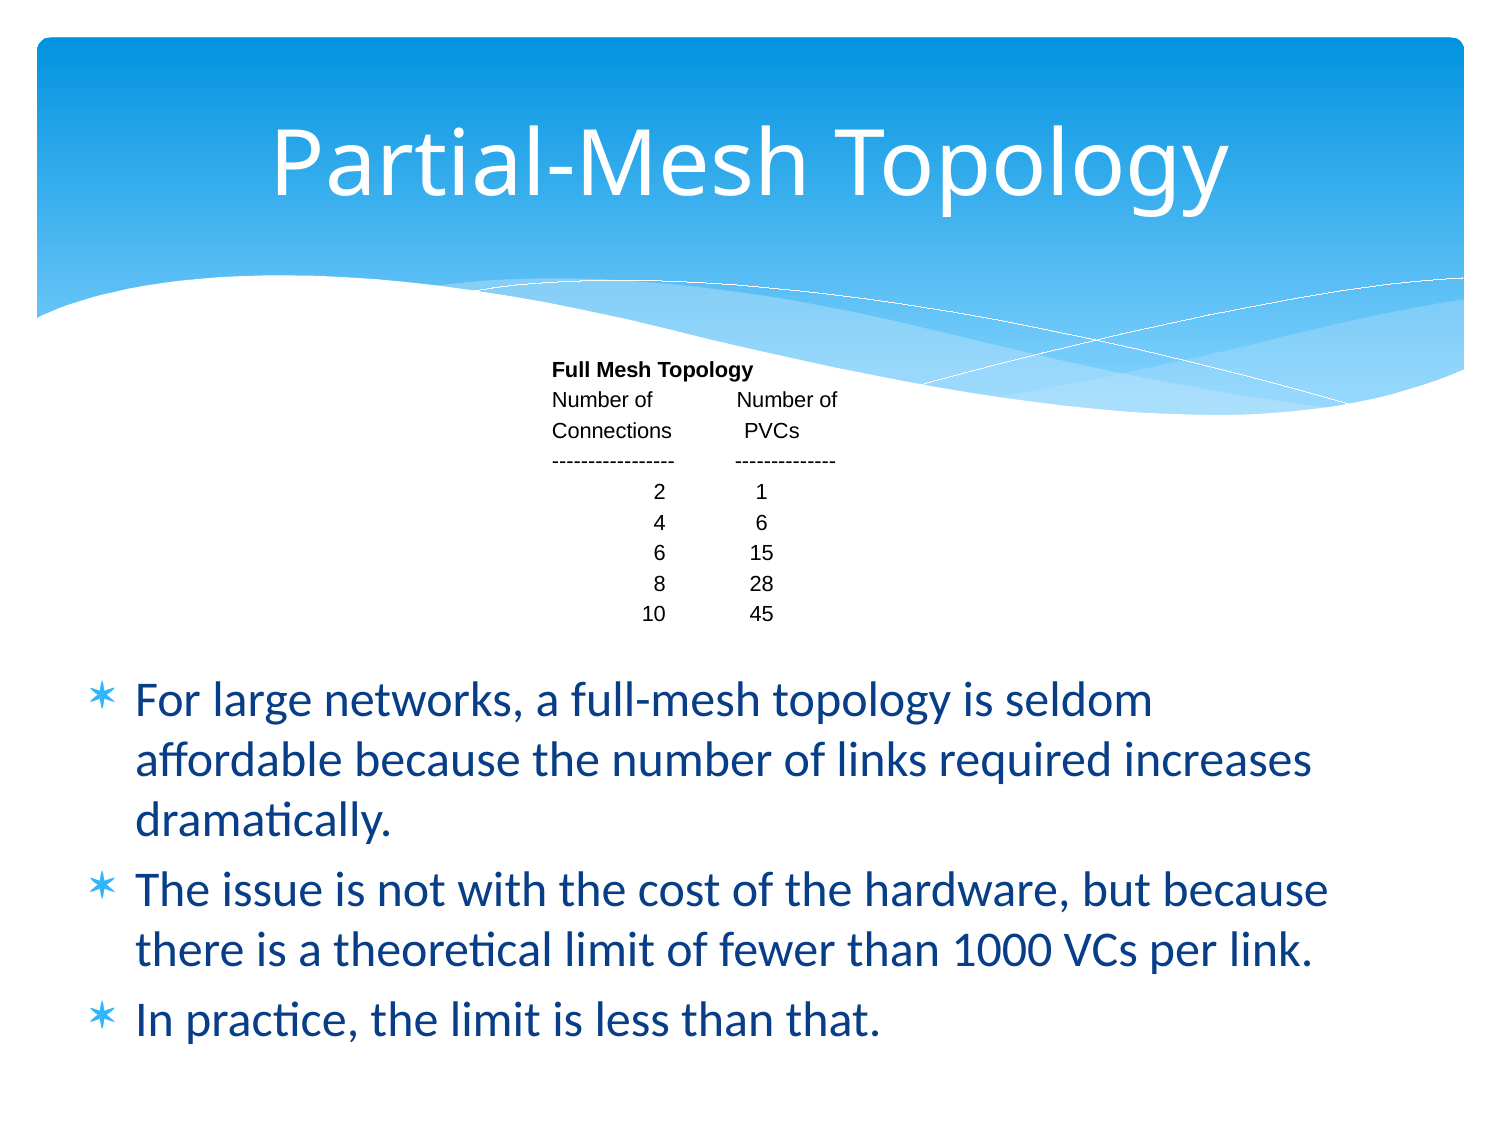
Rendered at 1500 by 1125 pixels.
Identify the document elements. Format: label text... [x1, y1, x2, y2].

list For large networks, a full-mesh topology is seldom affordable because the number of links required increases dramatically. The issue is not with the cost of the hardware, but because there is a theoretical limit of fewer than 1000 VCs per link. In practice, the limit is less than that. [75, 658, 1357, 1125]
text_box Full Mesh Topology Number of Number of Connections PVCs ----------------- -------------- 2 1 4 6 6 15 8 28 10 45 [537, 347, 1150, 620]
title Partial-Mesh Topology [75, 55, 1425, 261]
